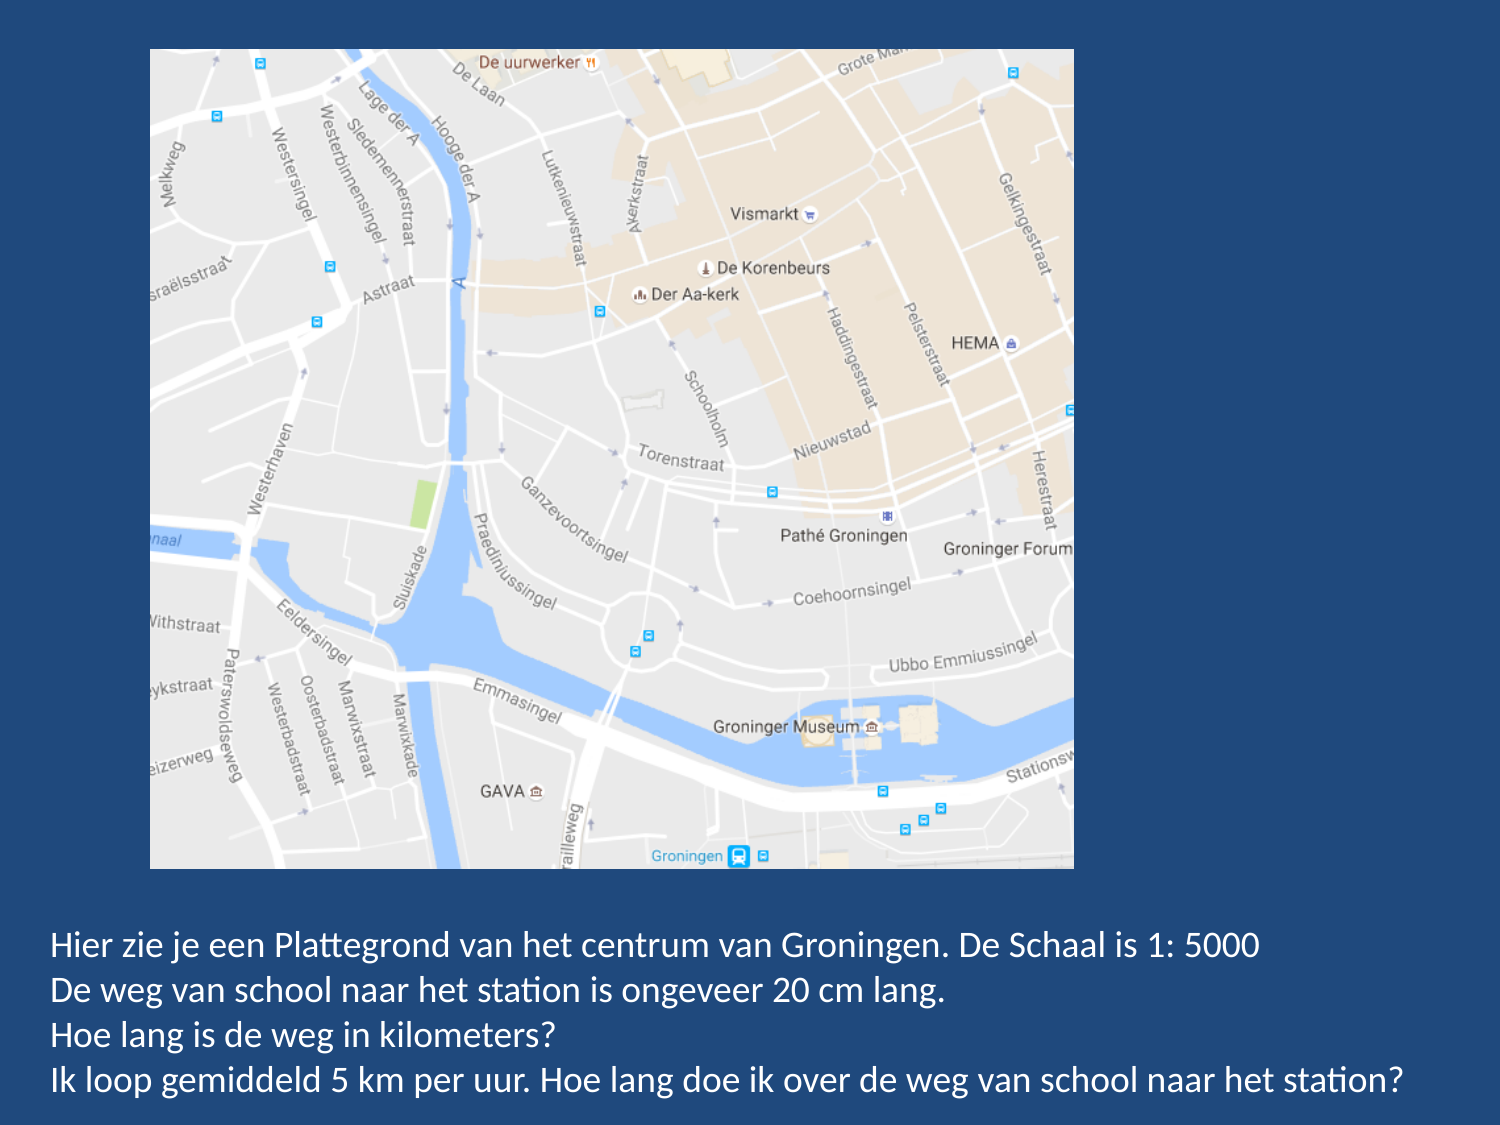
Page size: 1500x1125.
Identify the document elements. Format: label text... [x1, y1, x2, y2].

text_box Hier zie je een Plattegrond van het centrum van Groningen. De Schaal is 1: 5000 De weg van school naar het station is ongeveer 20 cm lang. Hoe lang is de weg in kilometers? Ik loop gemiddeld 5 km per uur. Hoe lang doe ik over de weg van school naar het station? [35, 912, 1430, 1108]
picture [149, 49, 1074, 869]
